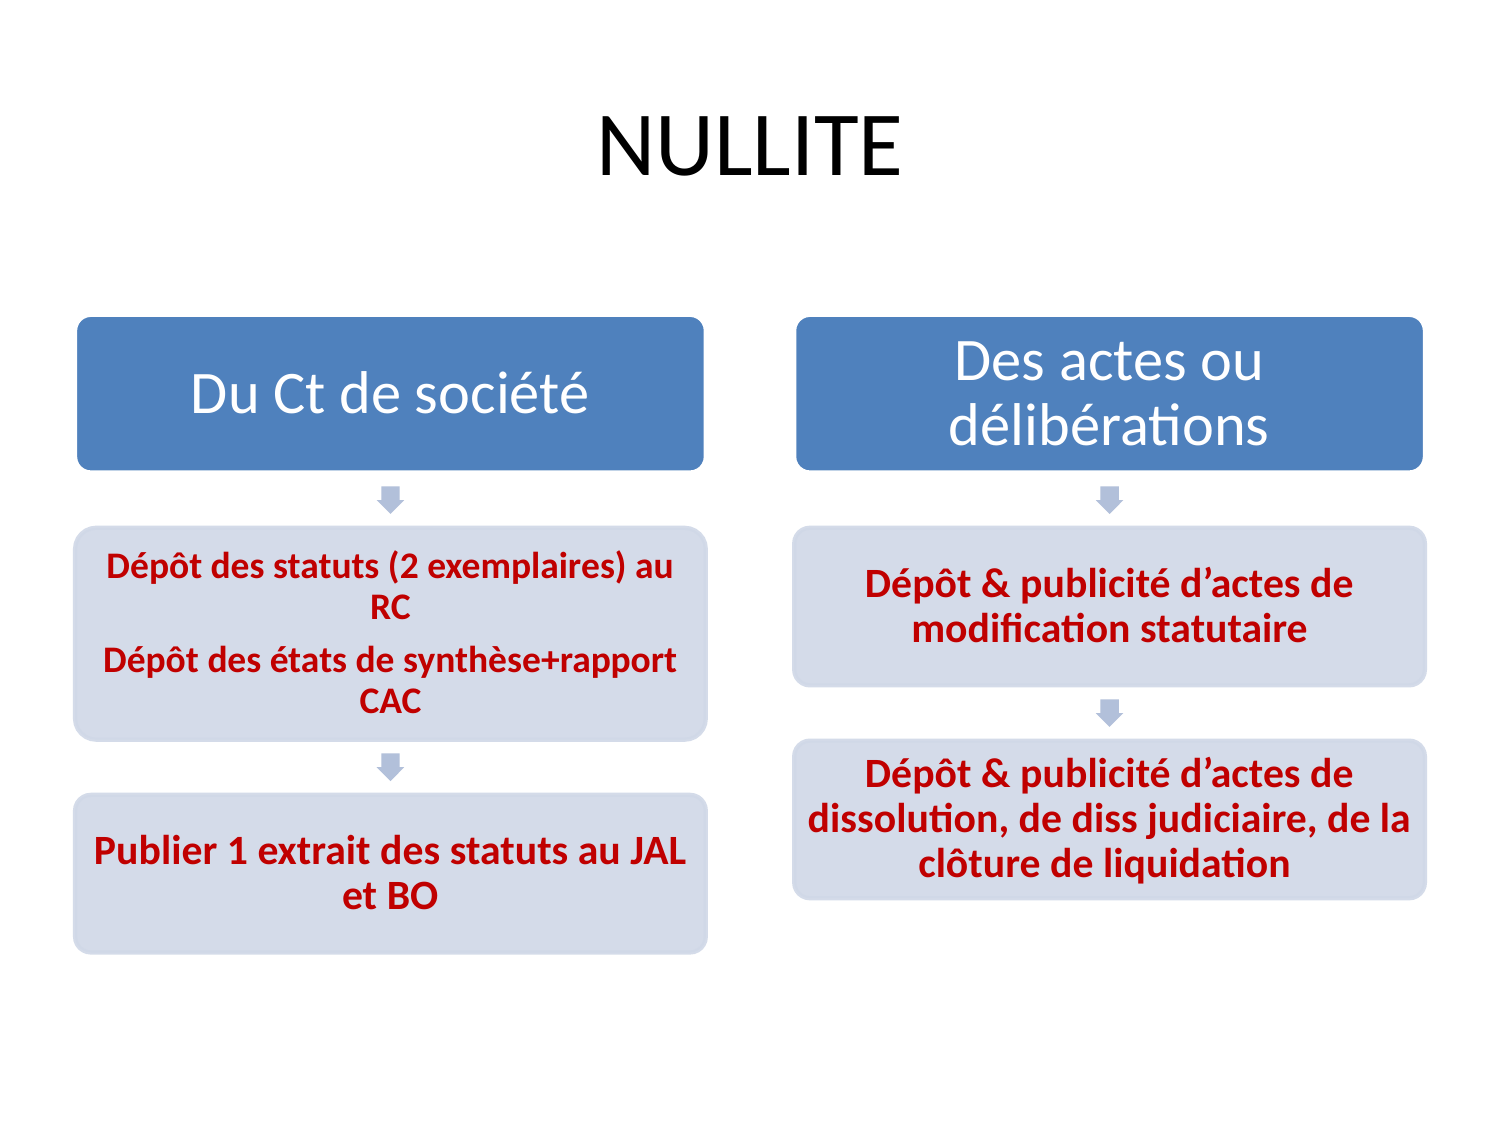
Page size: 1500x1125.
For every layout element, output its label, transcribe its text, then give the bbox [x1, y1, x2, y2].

title NULLITE [75, 45, 1425, 233]
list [74, 262, 1426, 1006]
